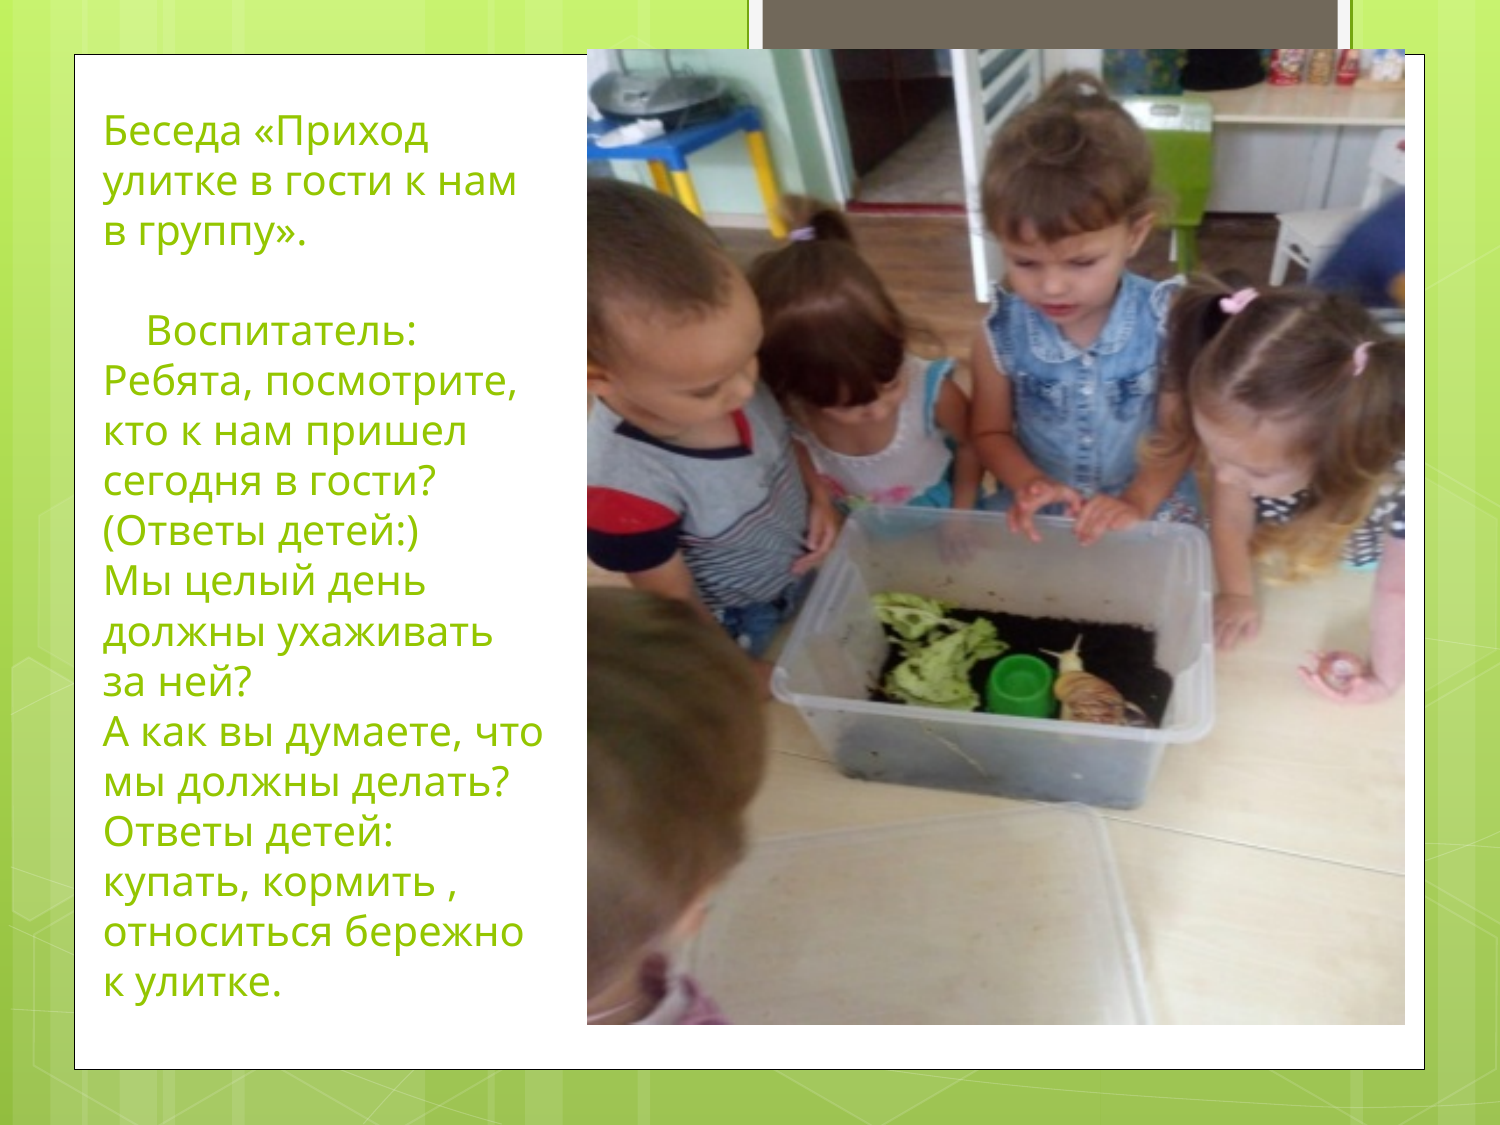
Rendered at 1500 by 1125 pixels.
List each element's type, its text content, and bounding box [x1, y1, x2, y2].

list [587, 49, 1406, 1026]
title Беседа «Приход улитке в гости к нам в группу». Воспитатель: Ребята, посмотрите, кто к нам пришел сегодня в гости? (Ответы детей:) Мы целый день должны ухаживать за ней? А как вы думаете, что мы должны делать? Ответы детей: купать, кормить , относиться бережно к улитке. [87, 62, 563, 1063]
